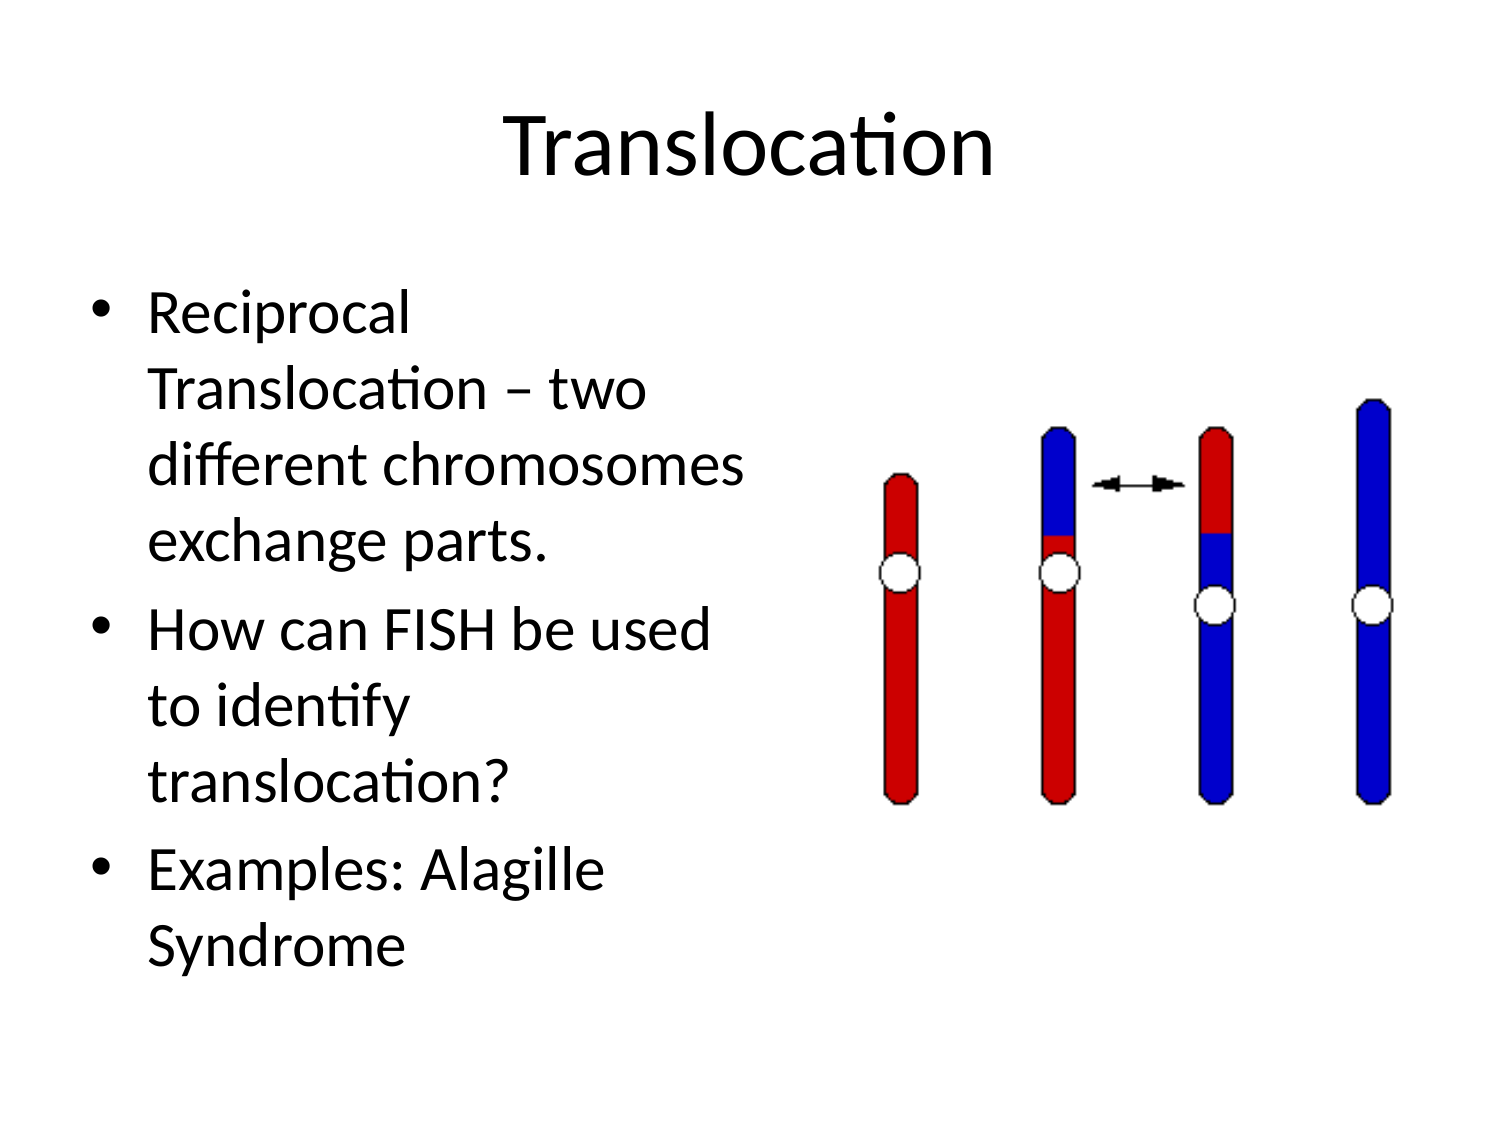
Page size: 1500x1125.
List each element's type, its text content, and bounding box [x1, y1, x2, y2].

picture [787, 374, 1482, 838]
list Reciprocal Translocation – two different chromosomes exchange parts. How can FISH be used to identify translocation? Examples: Alagille Syndrome [75, 262, 763, 1005]
title Translocation [75, 45, 1425, 233]
